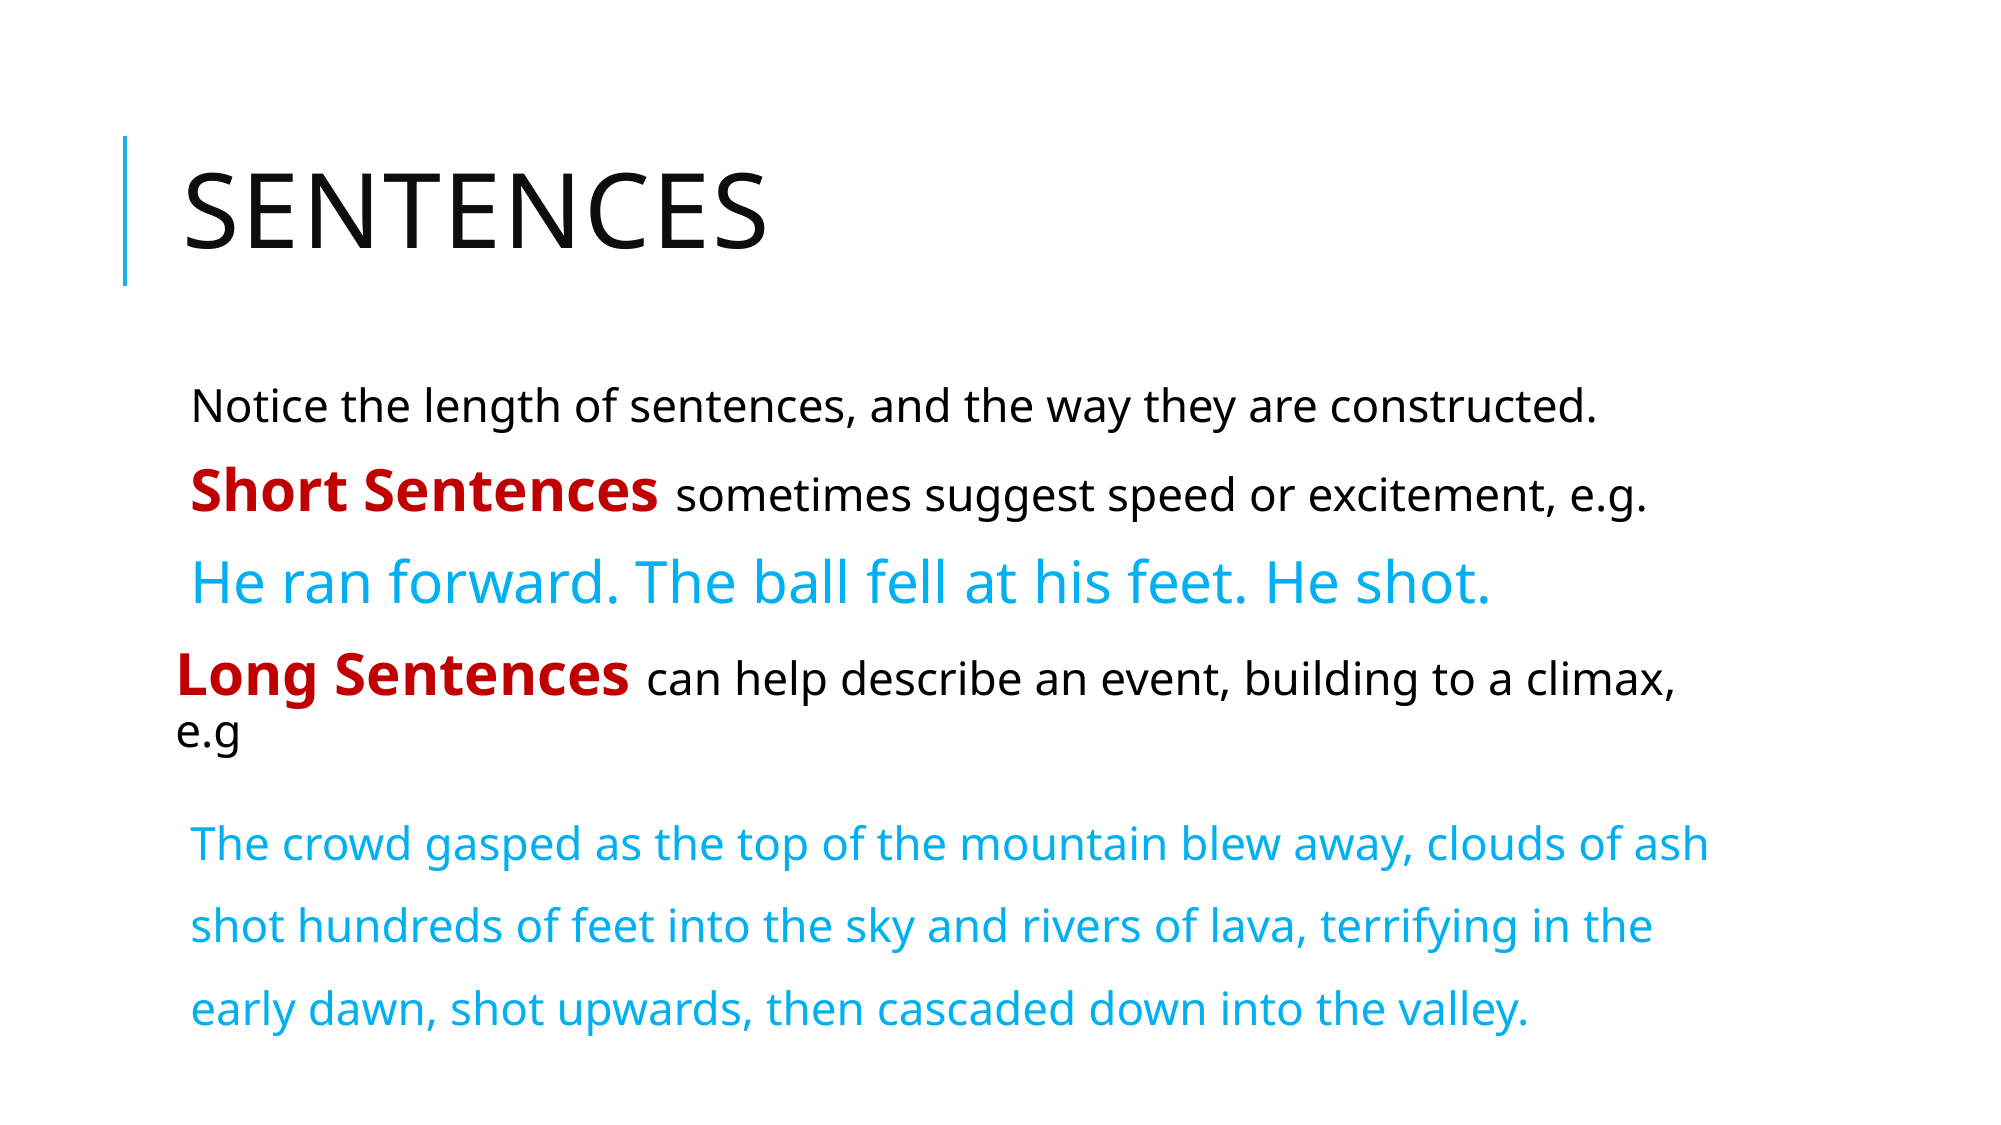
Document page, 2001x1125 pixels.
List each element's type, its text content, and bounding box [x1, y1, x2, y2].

list Notice the length of sentences, and the way they are constructed. Short Sentences sometimes suggest speed or excitement, e.g. He ran forward. The ball fell at his feet. He shot. Long Sentences can help describe an event, building to a climax, e.g The crowd gasped as the top of the mountain blew away, clouds of ash shot hundreds of feet into the sky and rivers of lava, terrifying in the early dawn, shot upwards, then cascaded down into the valley. [168, 375, 1763, 1035]
title Sentences [168, 96, 1763, 342]
